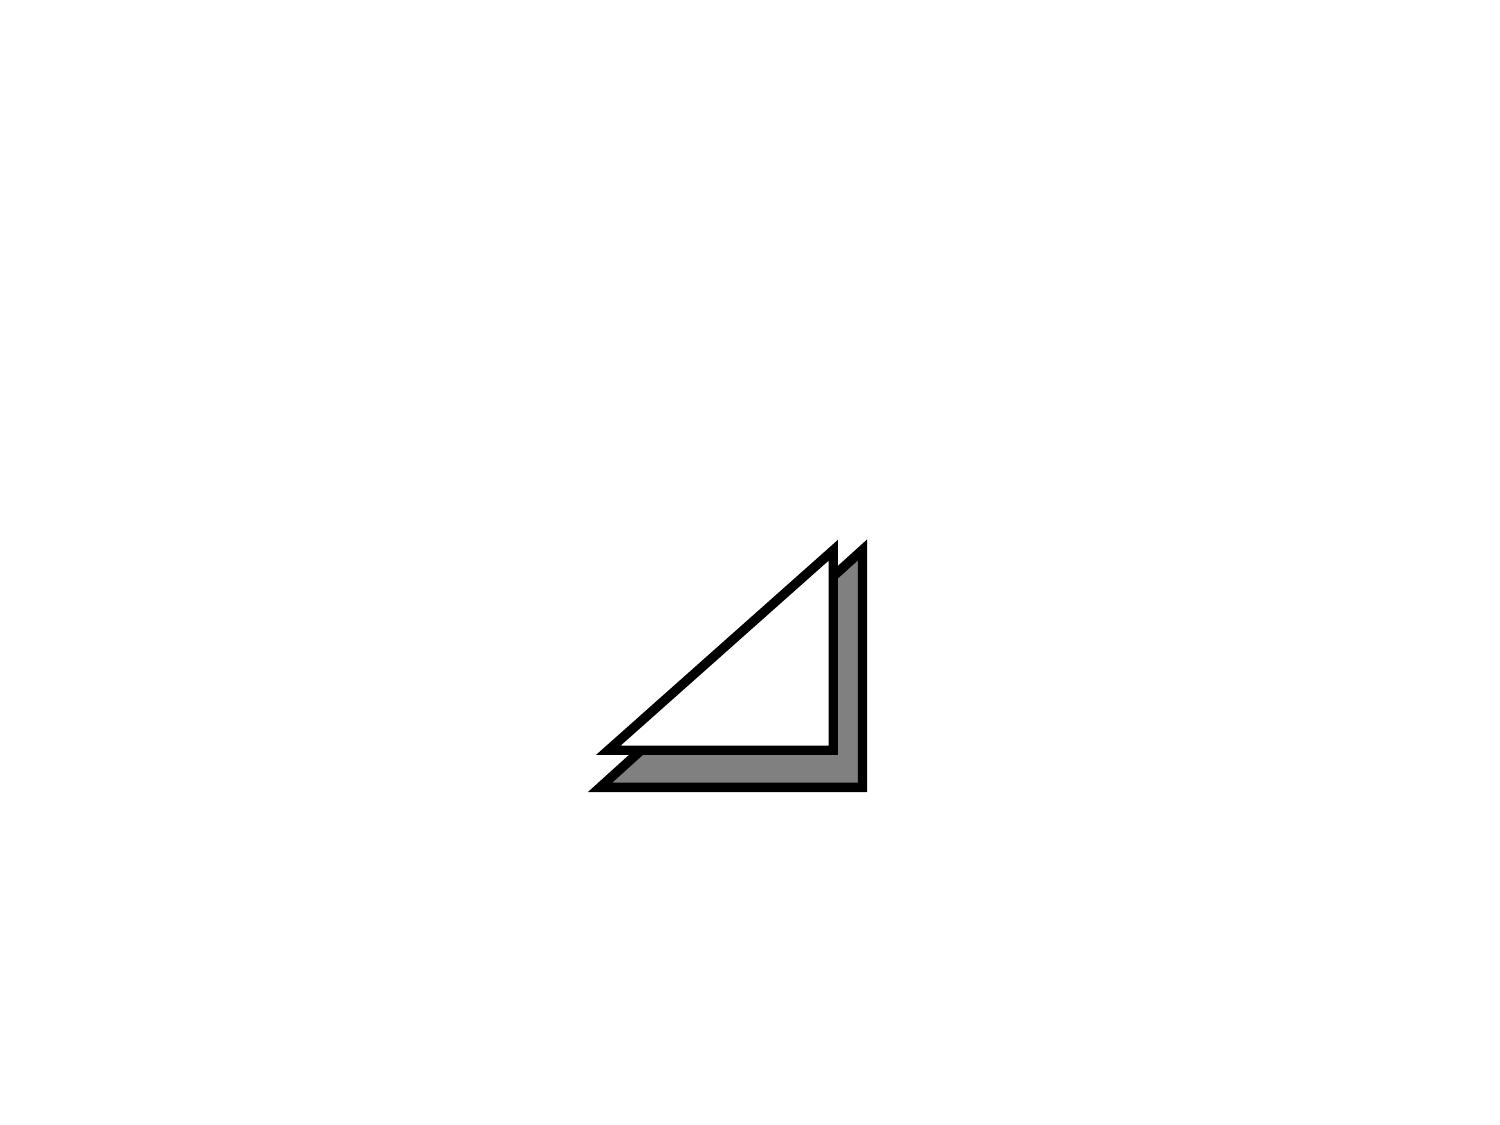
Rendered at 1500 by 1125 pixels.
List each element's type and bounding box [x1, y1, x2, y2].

text_box [608, 550, 834, 751]
text_box [600, 549, 863, 788]
